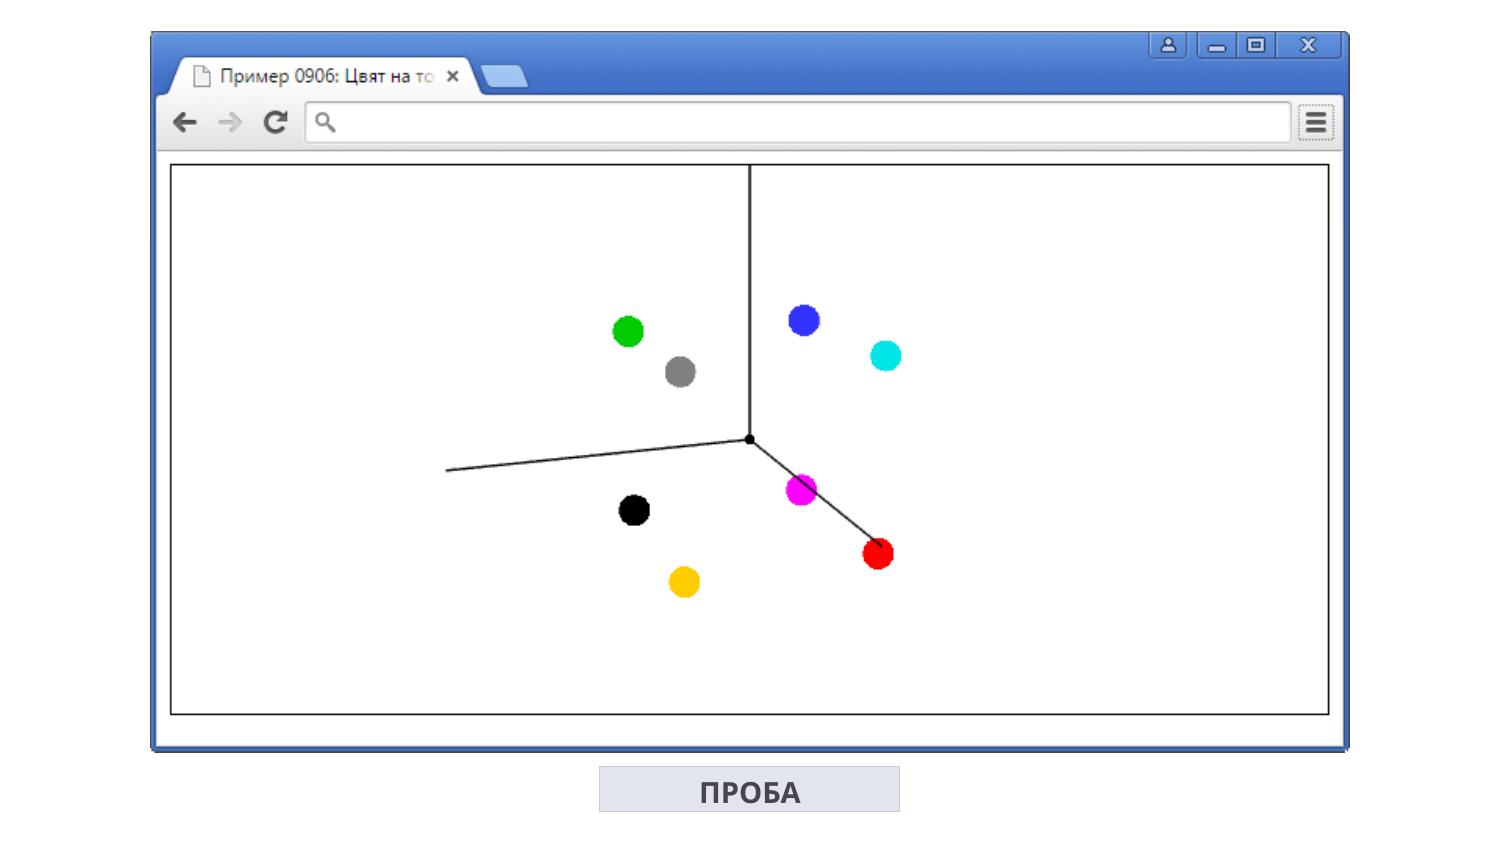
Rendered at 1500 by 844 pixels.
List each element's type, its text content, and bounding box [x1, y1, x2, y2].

picture [149, 31, 1351, 753]
text_box ПРОБА [599, 766, 900, 812]
